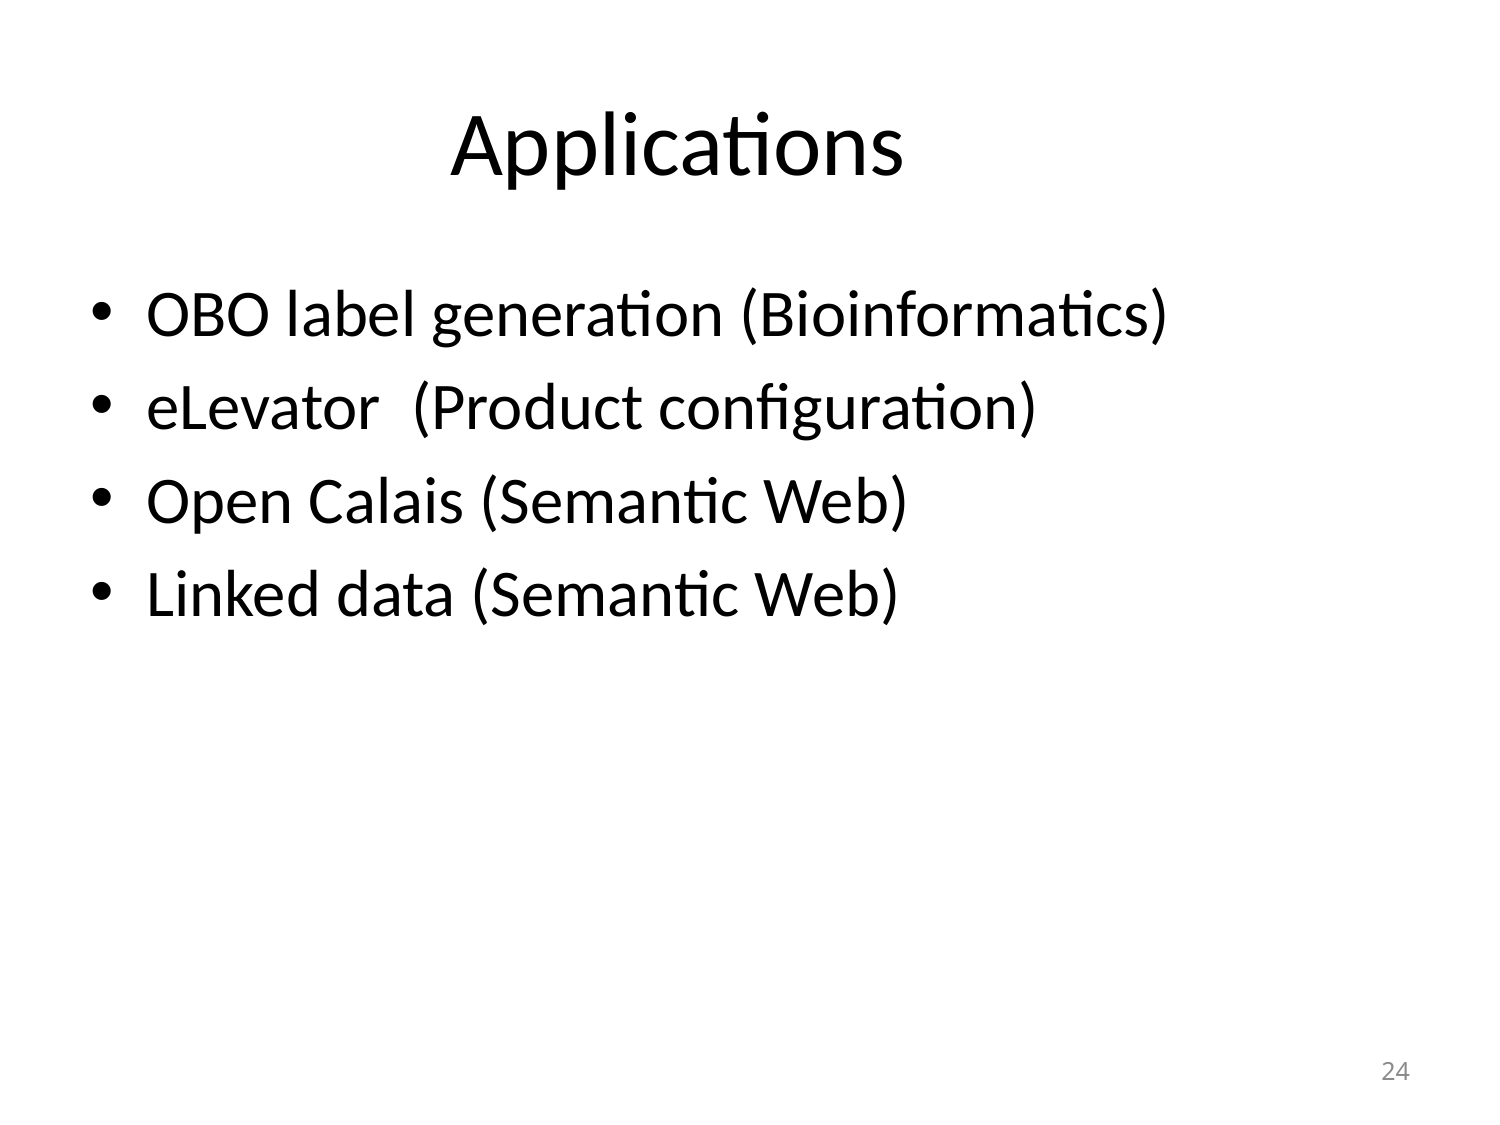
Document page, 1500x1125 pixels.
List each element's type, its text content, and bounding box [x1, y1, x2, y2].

title Applications [75, 45, 1425, 233]
slide_number 24 [1074, 1042, 1425, 1103]
list OBO label generation (Bioinformatics) eLevator (Product configuration) Open Calais (Semantic Web) Linked data (Semantic Web) [75, 262, 1425, 1005]
